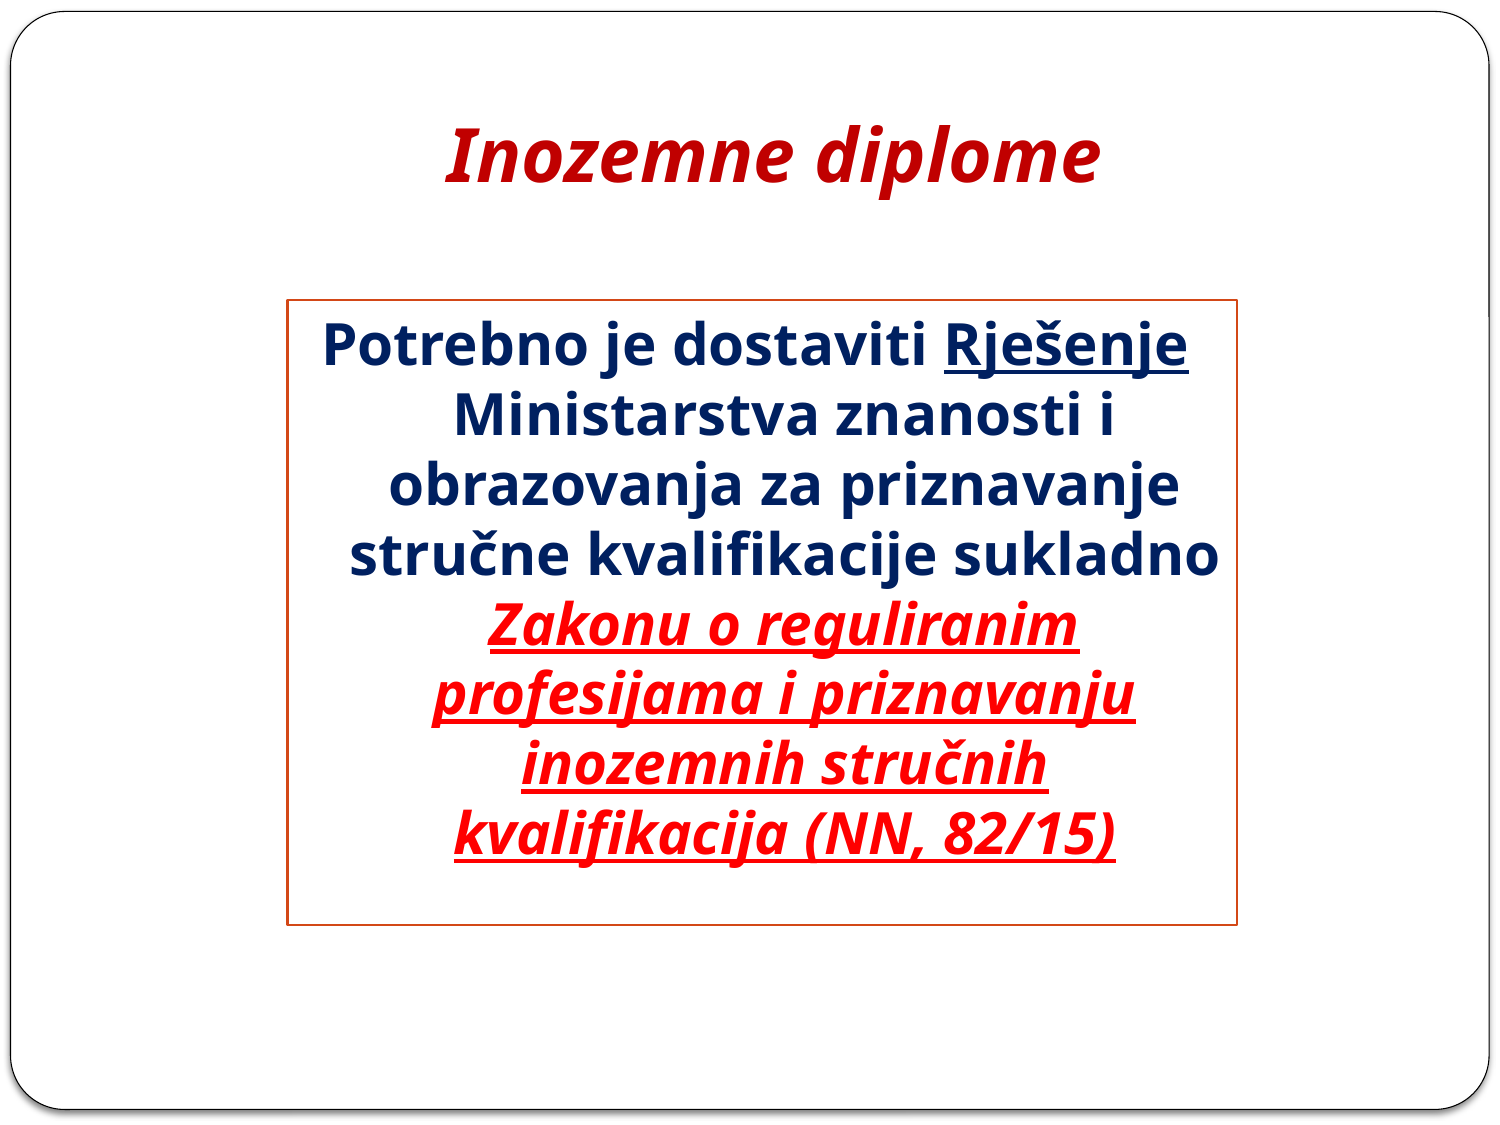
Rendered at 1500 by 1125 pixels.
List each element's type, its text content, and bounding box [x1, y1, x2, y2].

list Potrebno je dostaviti Rješenje Ministarstva znanosti i obrazovanja za priznavanje stručne kvalifikacije sukladno Zakonu o reguliranim profesijama i priznavanju inozemnih stručnih kvalifikacija (NN, 82/15) [286, 299, 1238, 926]
title Inozemne diplome [350, 50, 1200, 213]
